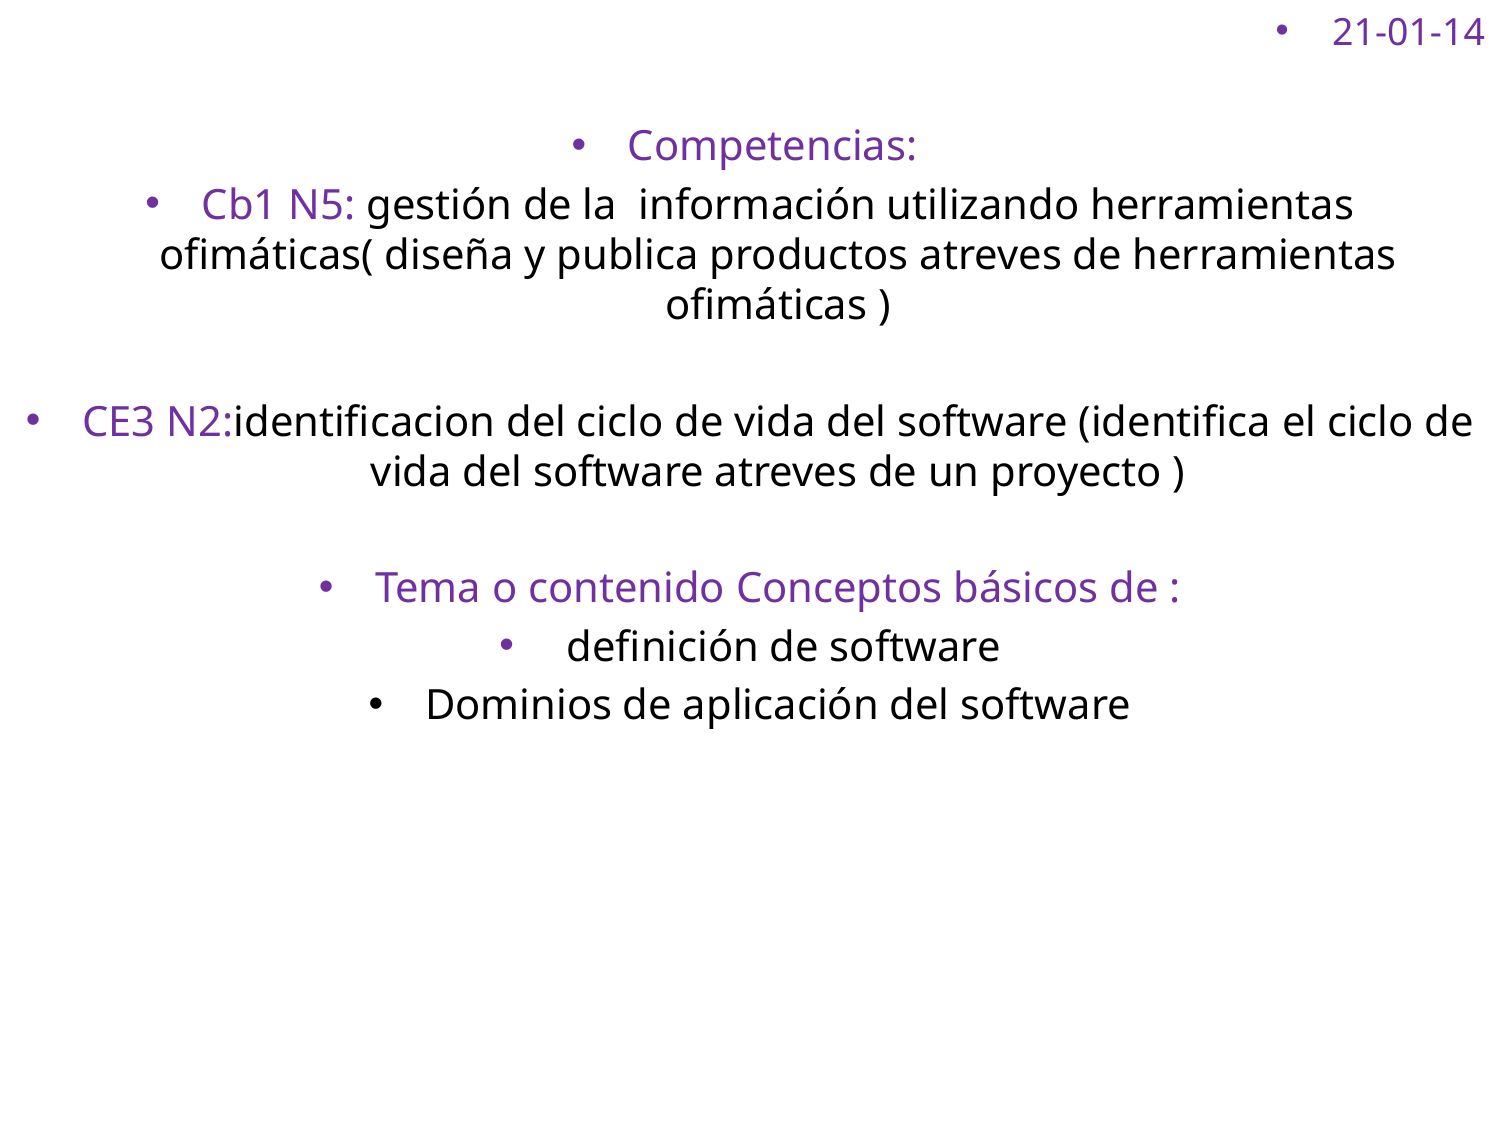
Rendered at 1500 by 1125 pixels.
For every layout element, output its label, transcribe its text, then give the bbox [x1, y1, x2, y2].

list 21-01-14 Competencias: Cb1 N5: gestión de la información utilizando herramientas ofimáticas( diseña y publica productos atreves de herramientas ofimáticas ) CE3 N2:identificacion del ciclo de vida del software (identifica el ciclo de vida del software atreves de un proyecto ) Tema o contenido Conceptos básicos de : definición de software Dominios de aplicación del software [0, 0, 1500, 1094]
